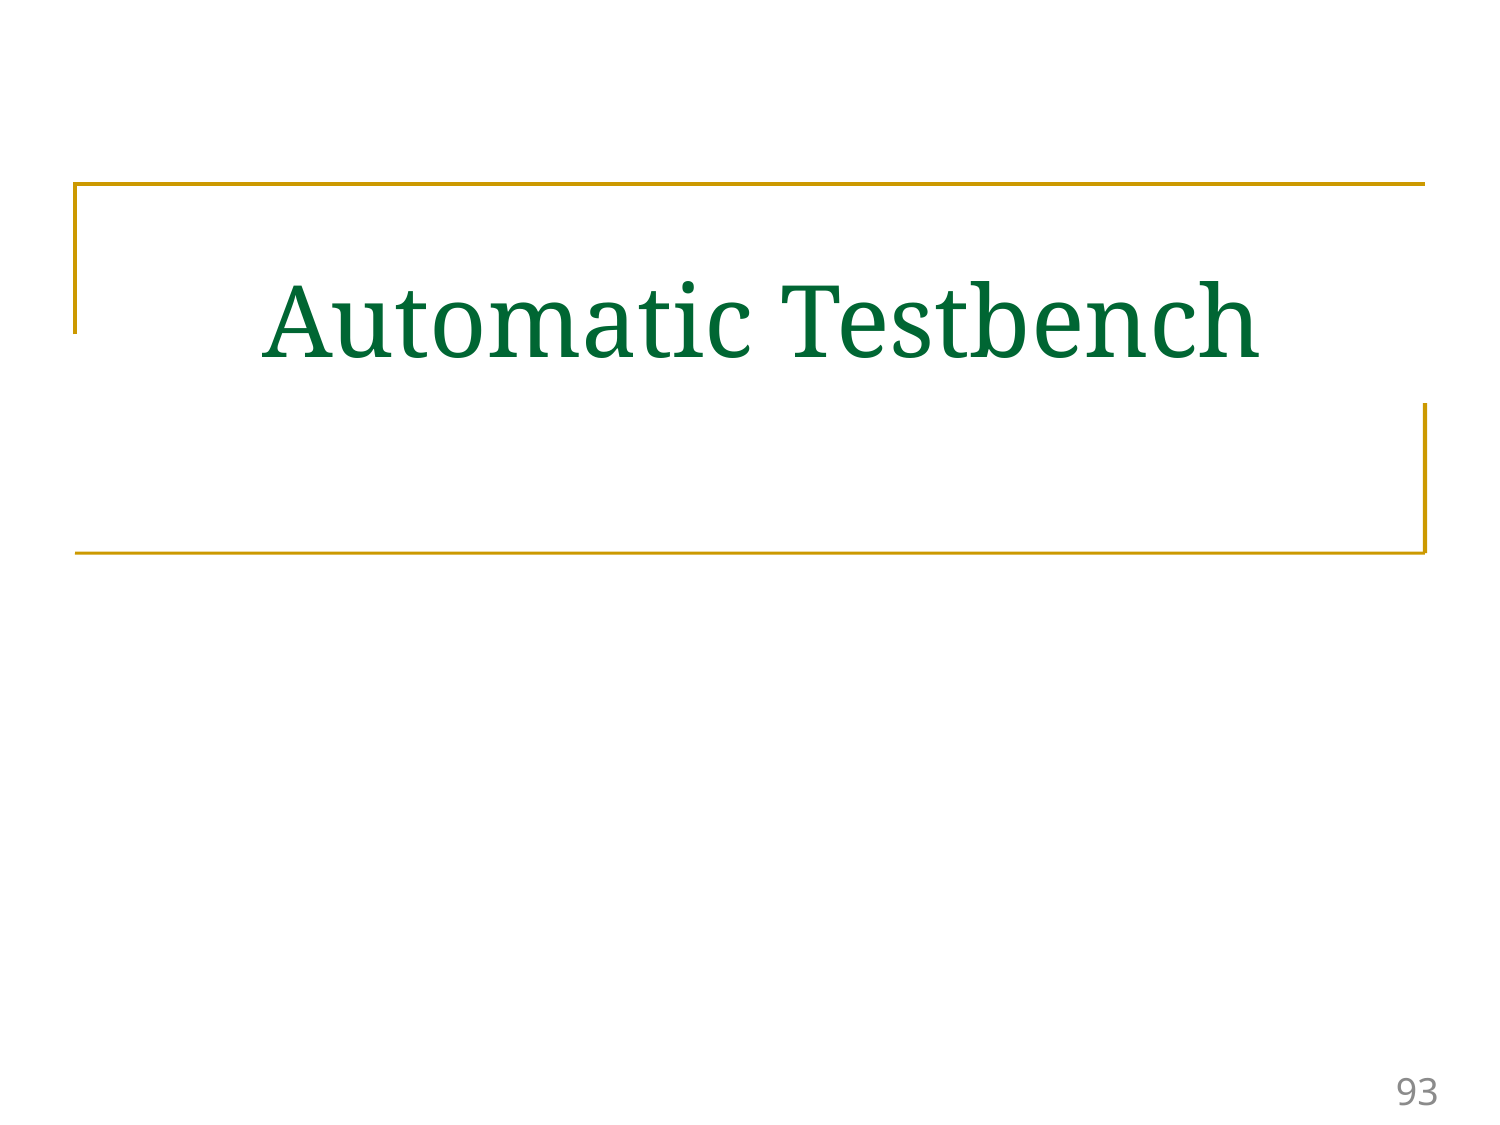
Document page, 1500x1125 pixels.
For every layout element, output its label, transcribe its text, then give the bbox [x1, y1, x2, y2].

slide_number 93 [1116, 1063, 1454, 1124]
title Automatic Testbench [112, 249, 1413, 538]
